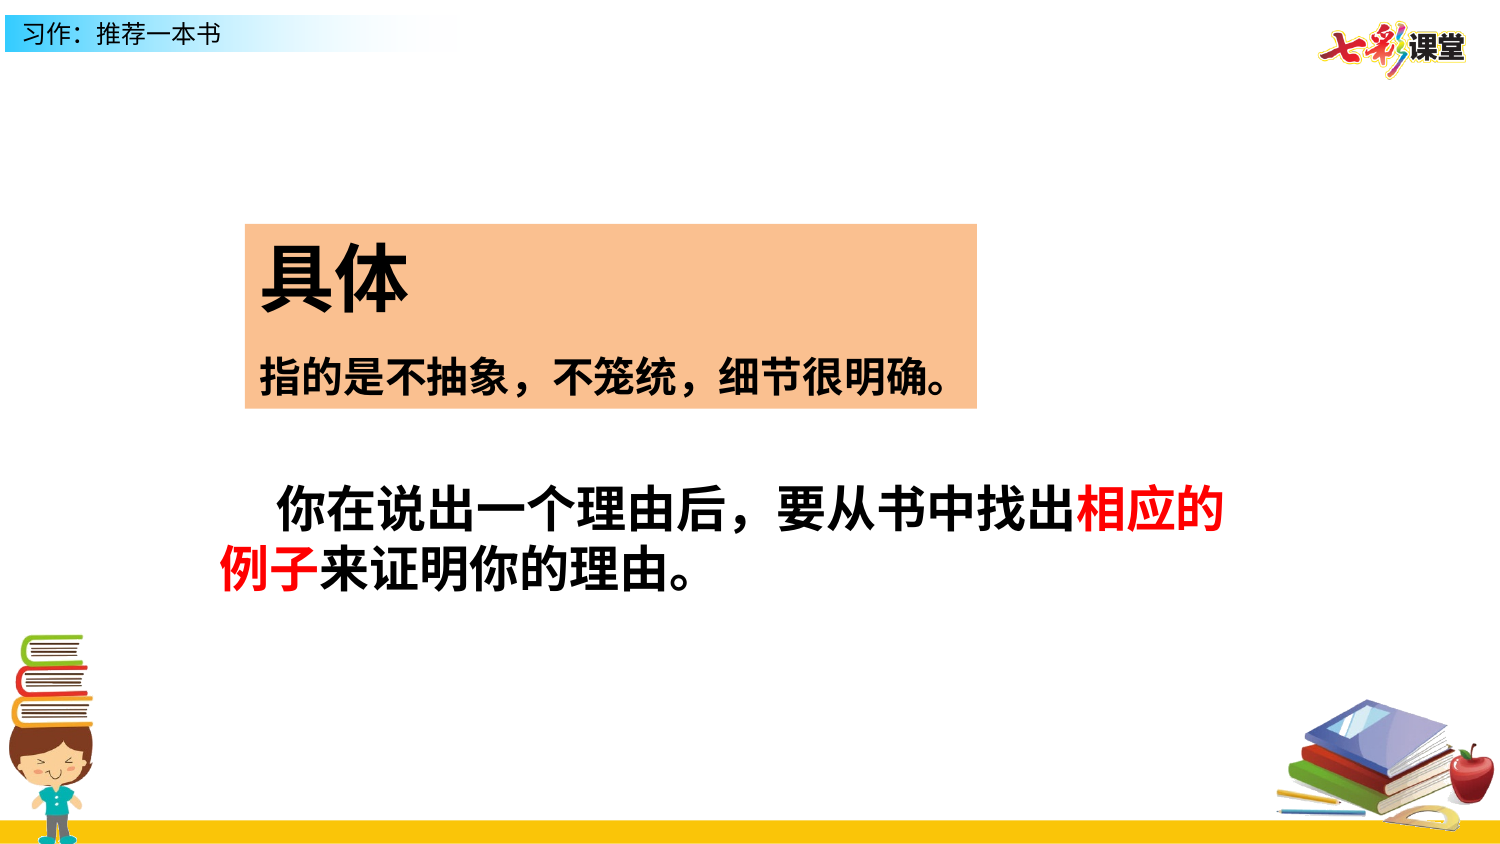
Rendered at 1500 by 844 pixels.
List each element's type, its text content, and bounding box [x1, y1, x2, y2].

text_box 具体 指的是不抽象，不笼统，细节很明确。 [244, 223, 977, 409]
text_box 你在说出一个理由后，要从书中找出相应的例子来证明你的理由。 [204, 470, 1268, 606]
picture [1227, 662, 1500, 844]
picture [1316, 20, 1468, 80]
picture [0, 616, 167, 844]
